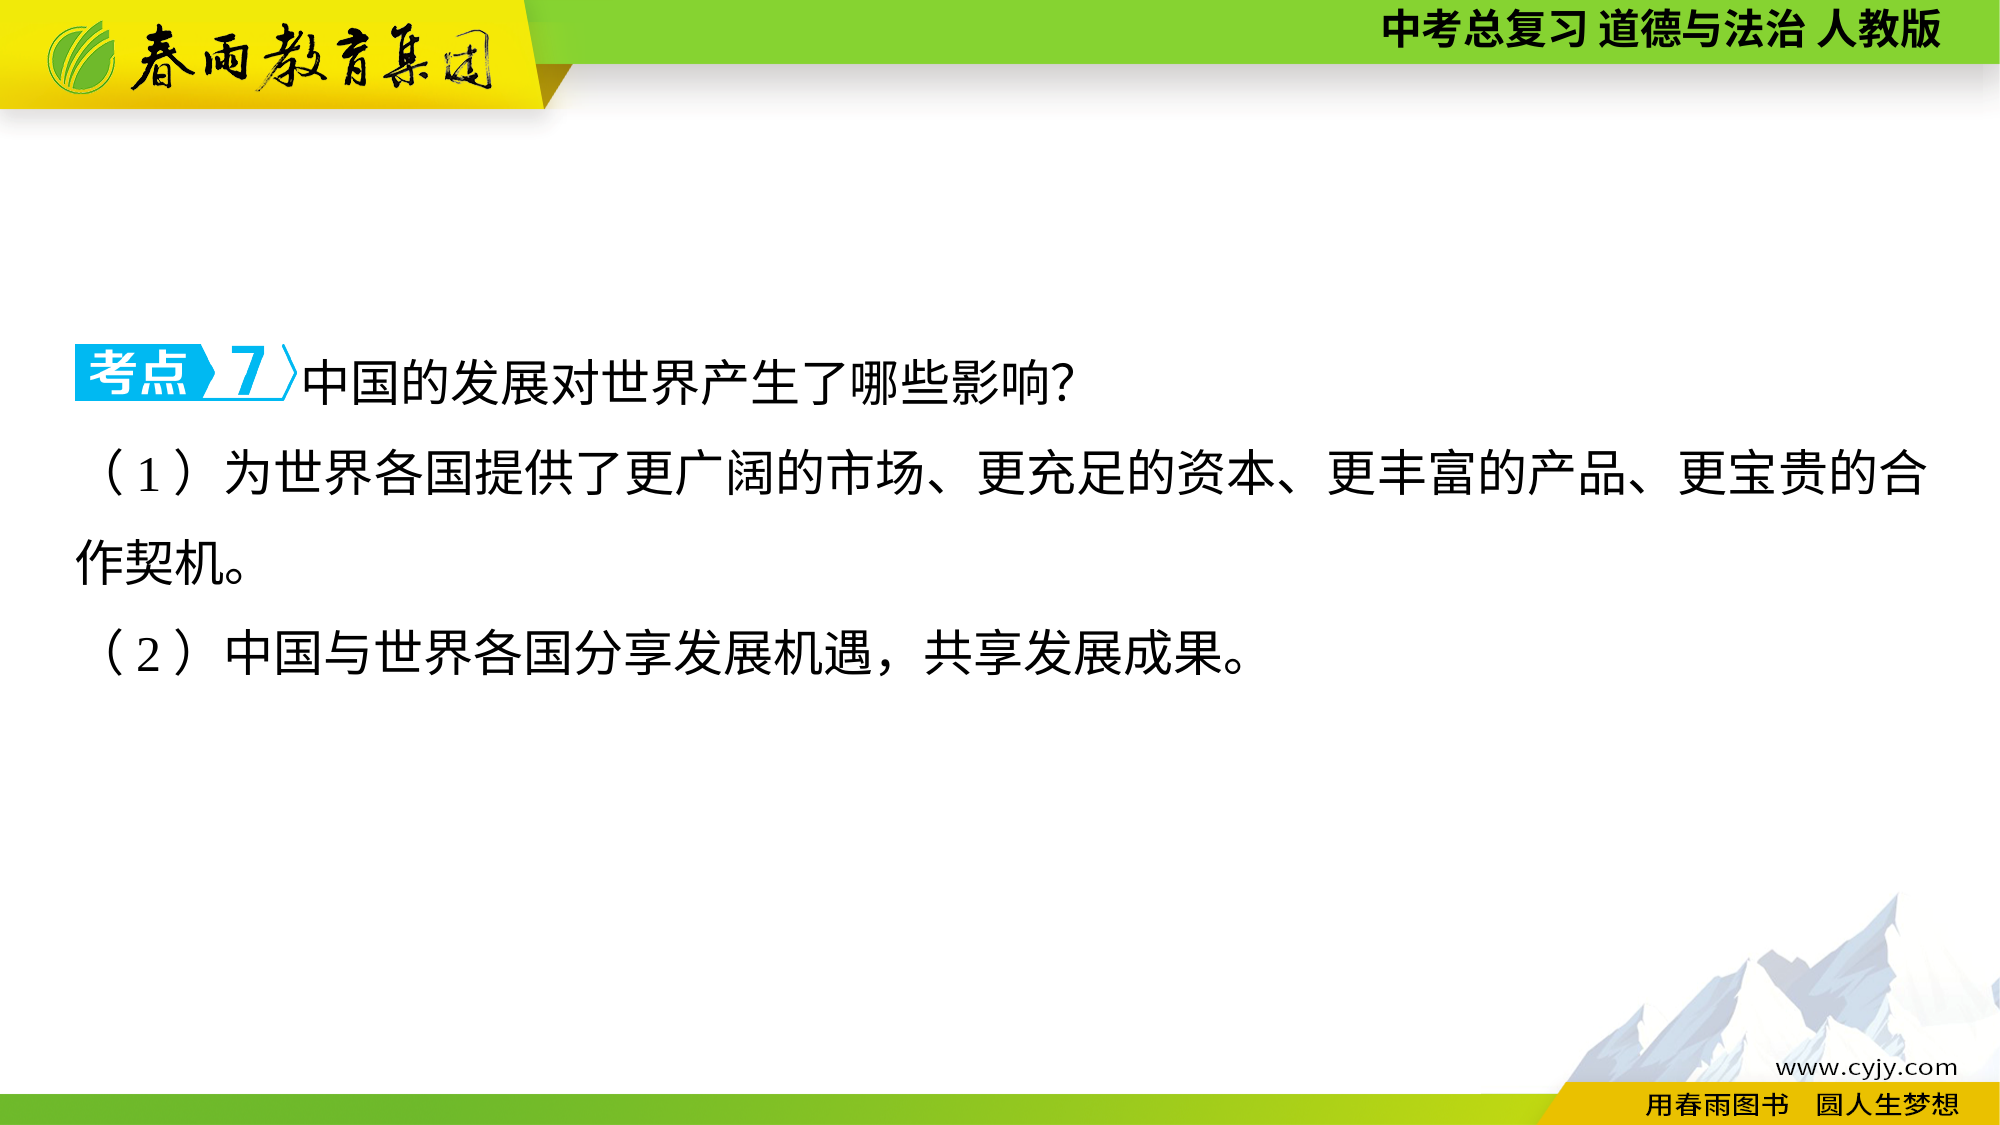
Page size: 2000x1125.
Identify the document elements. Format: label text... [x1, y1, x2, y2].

picture [0, 0, 2000, 1125]
list 中国的发展对世界产生了哪些影响？ （1）为世界各国提供了更广阔的市场、更充足的资本、更丰富的产品、更宝贵的合作契机。 （2）中国与世界各国分享发展机遇，共享发展成果。 [59, 313, 1944, 681]
